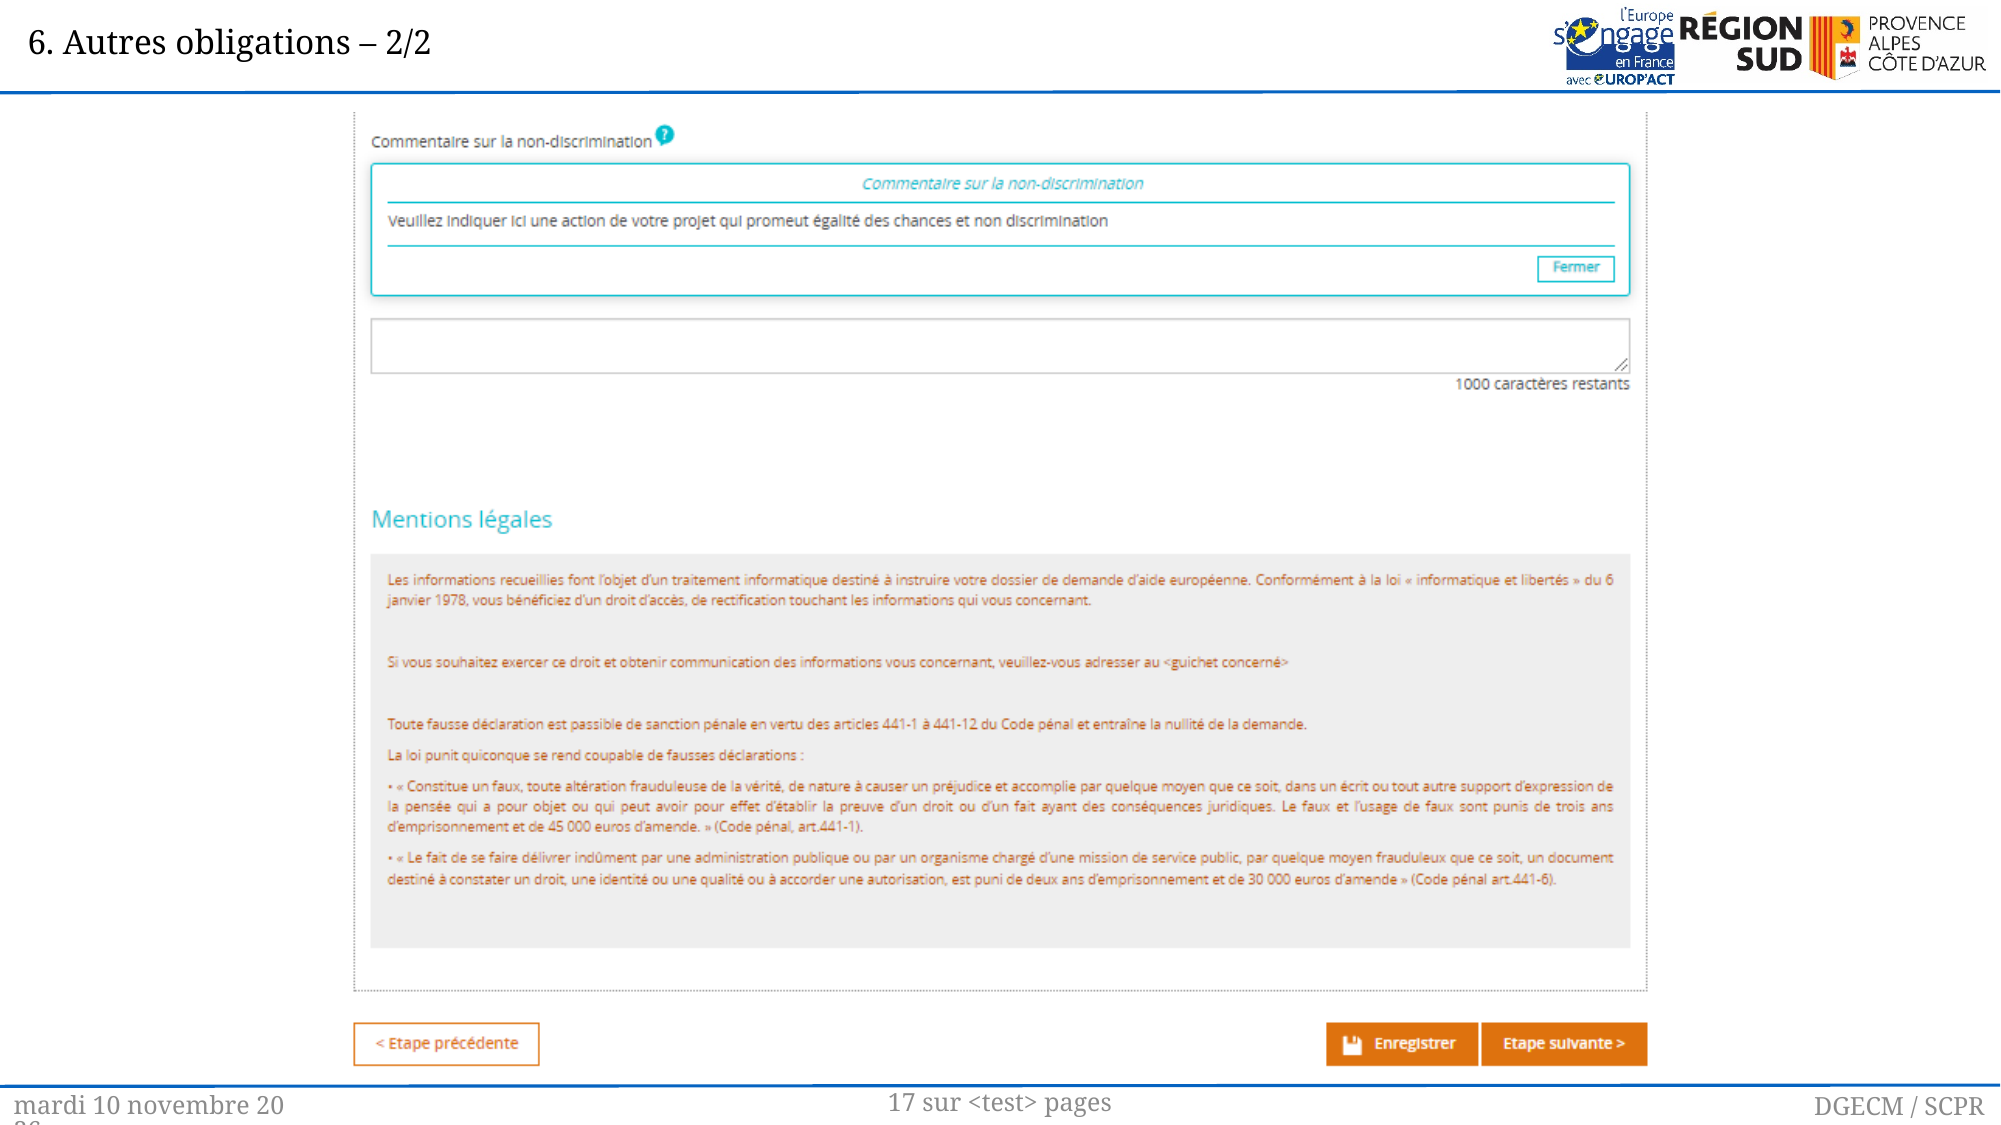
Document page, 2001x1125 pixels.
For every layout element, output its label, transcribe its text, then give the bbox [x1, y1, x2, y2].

picture [1549, 3, 1988, 89]
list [346, 112, 1654, 1074]
title 6. Autres obligations – 2/2 [12, 17, 1550, 71]
